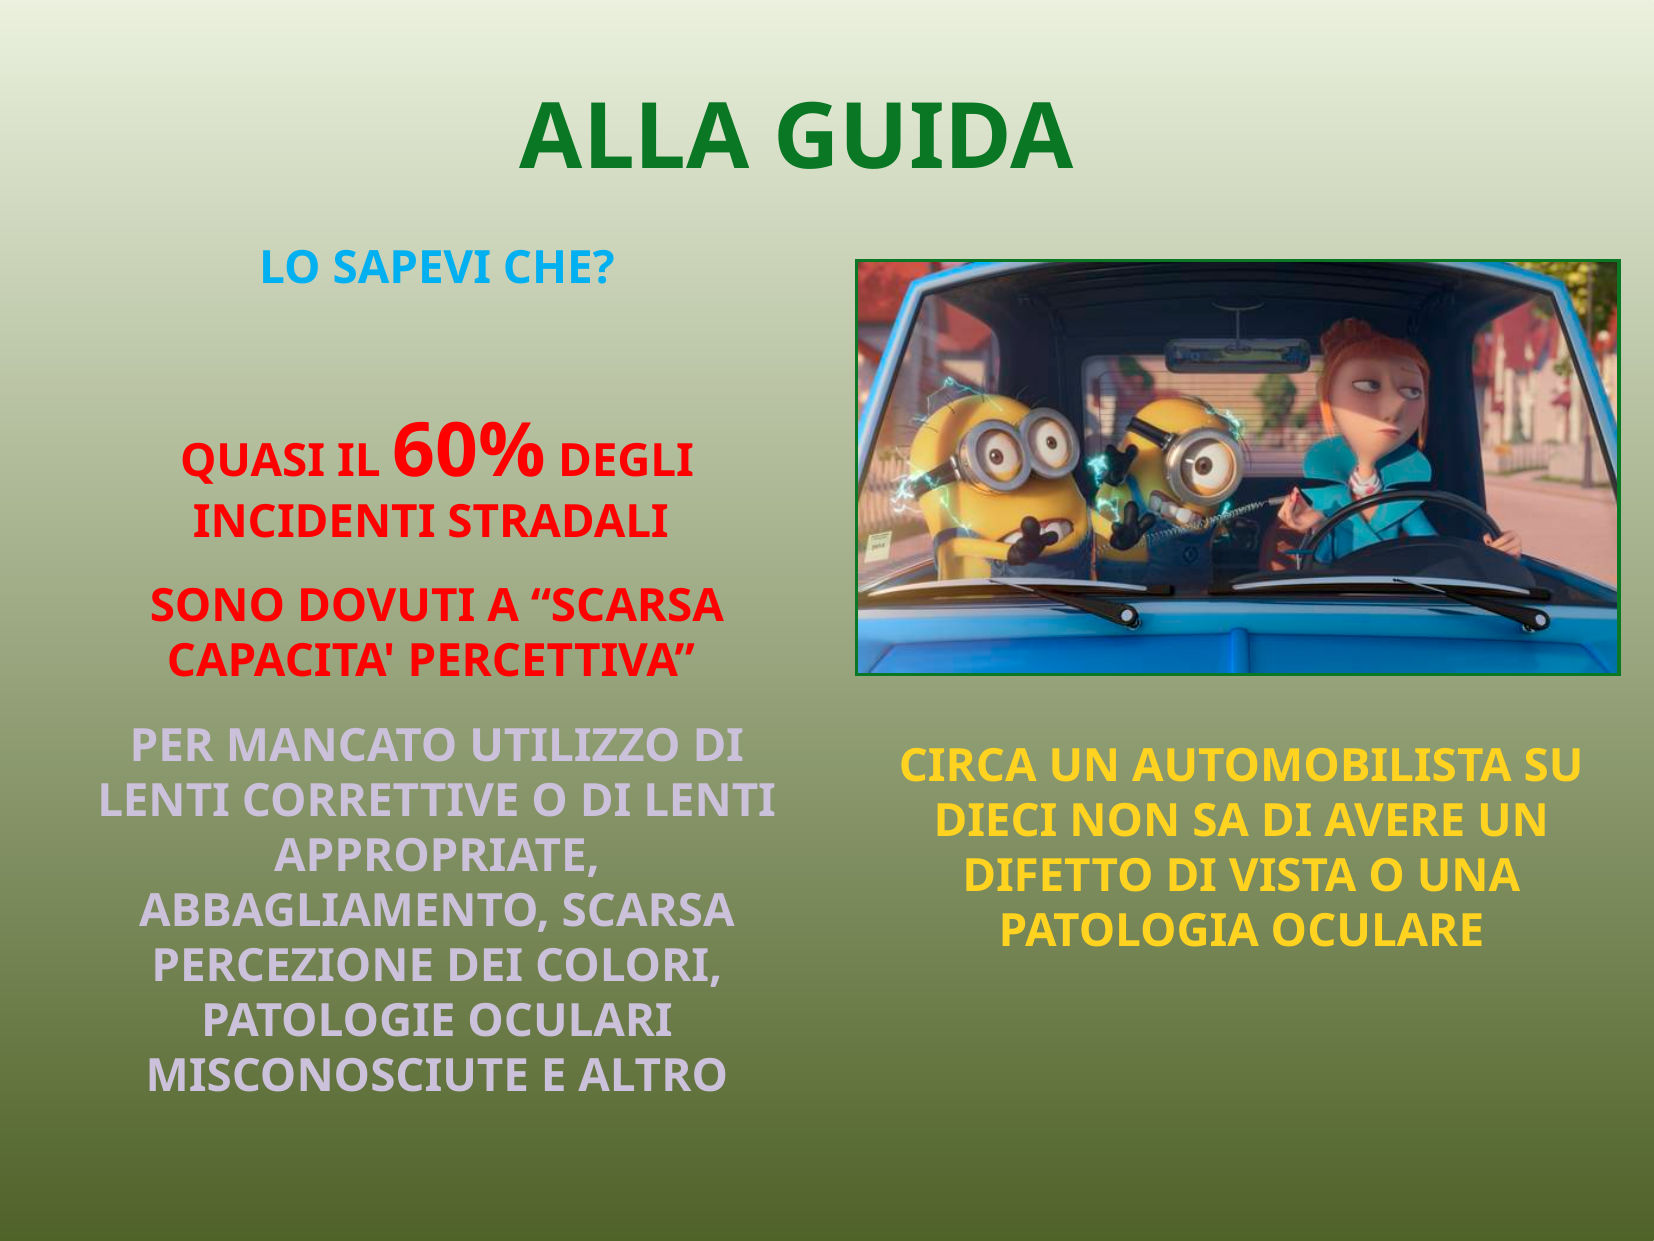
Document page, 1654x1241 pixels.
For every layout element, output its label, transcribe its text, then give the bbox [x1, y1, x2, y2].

subtitle LO SAPEVI CHE? QUASI IL 60% DEGLI INCIDENTI STRADALI SONO DOVUTI A “SCARSA CAPACITA' PERCETTIVA” PER MANCATO UTILIZZO DI LENTI CORRETTIVE O DI LENTI APPROPRIATE, ABBAGLIAMENTO, SCARSA PERCEZIONE DEI COLORI, PATOLOGIE OCULARI MISCONOSCIUTE E ALTRO [82, 237, 792, 1185]
text_box INFATTI CIRCA UN AUTOMOBILISTA SU DIECI NON SA DI AVERE UN DIFETTO DI VISTA O UNA PATOLOGIA OCULARE [887, 683, 1596, 956]
text_box ALLA GUIDA [283, 77, 1311, 188]
picture [857, 261, 1618, 673]
